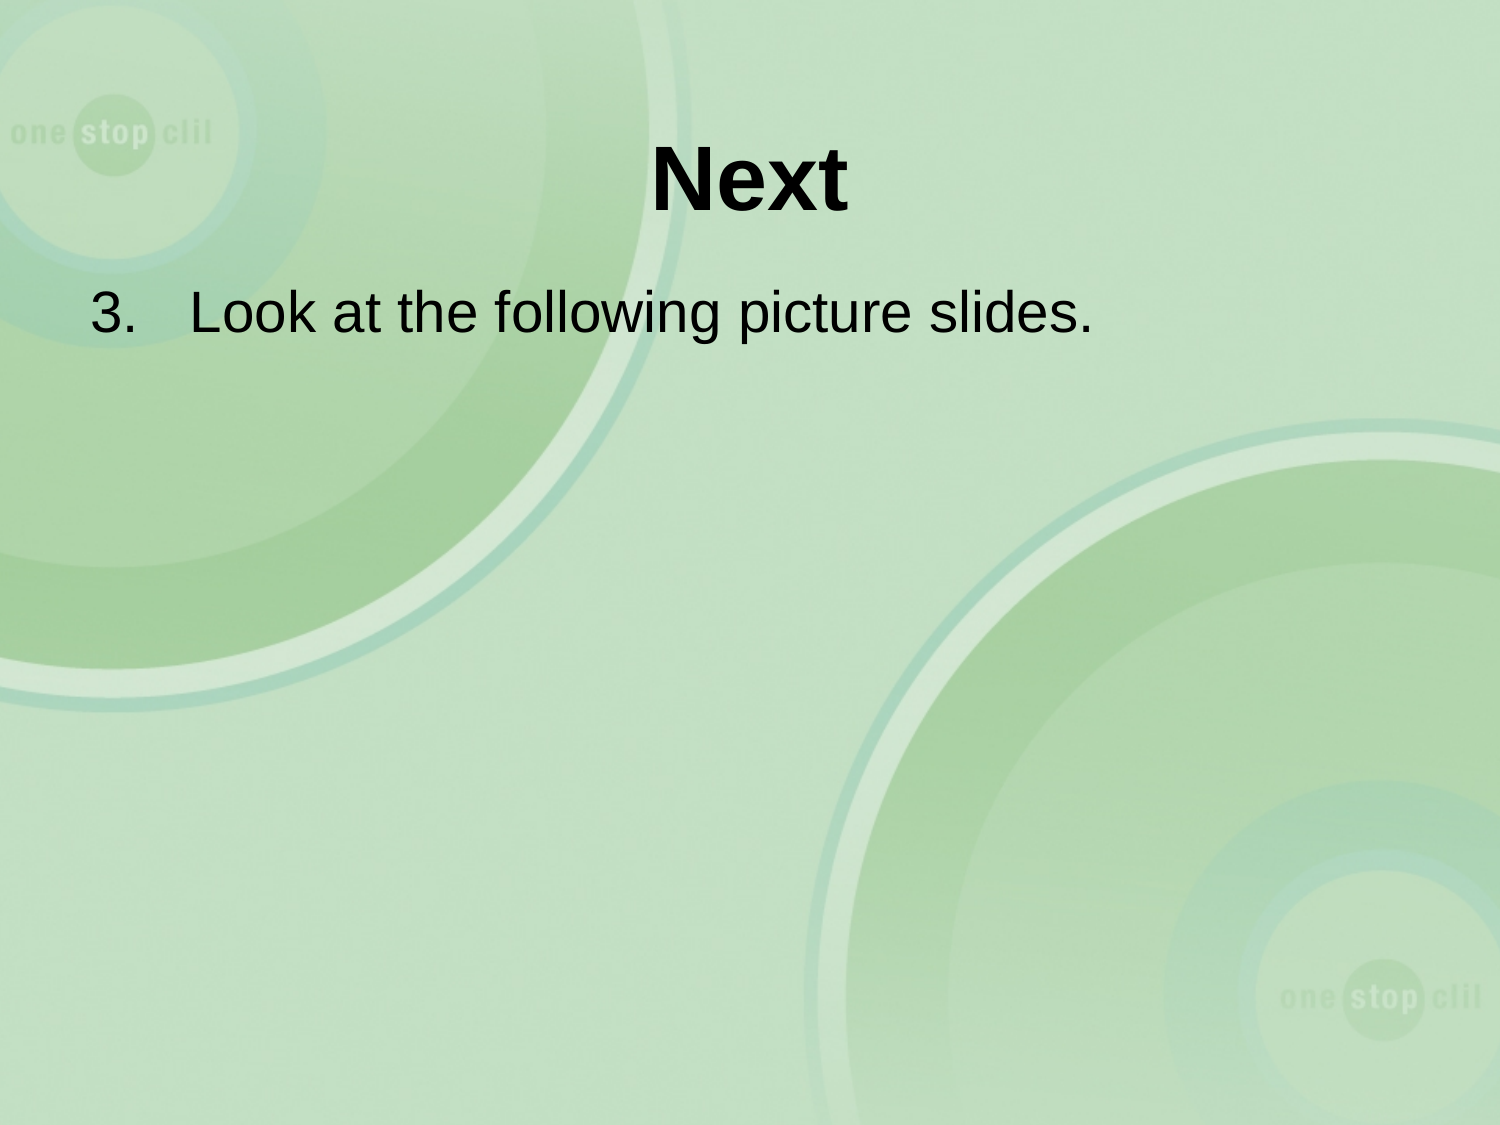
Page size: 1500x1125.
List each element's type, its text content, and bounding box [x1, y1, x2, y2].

list 3. Look at the following picture slides. [75, 267, 1425, 1010]
picture [0, 0, 1500, 1125]
title Next [75, 79, 1425, 267]
